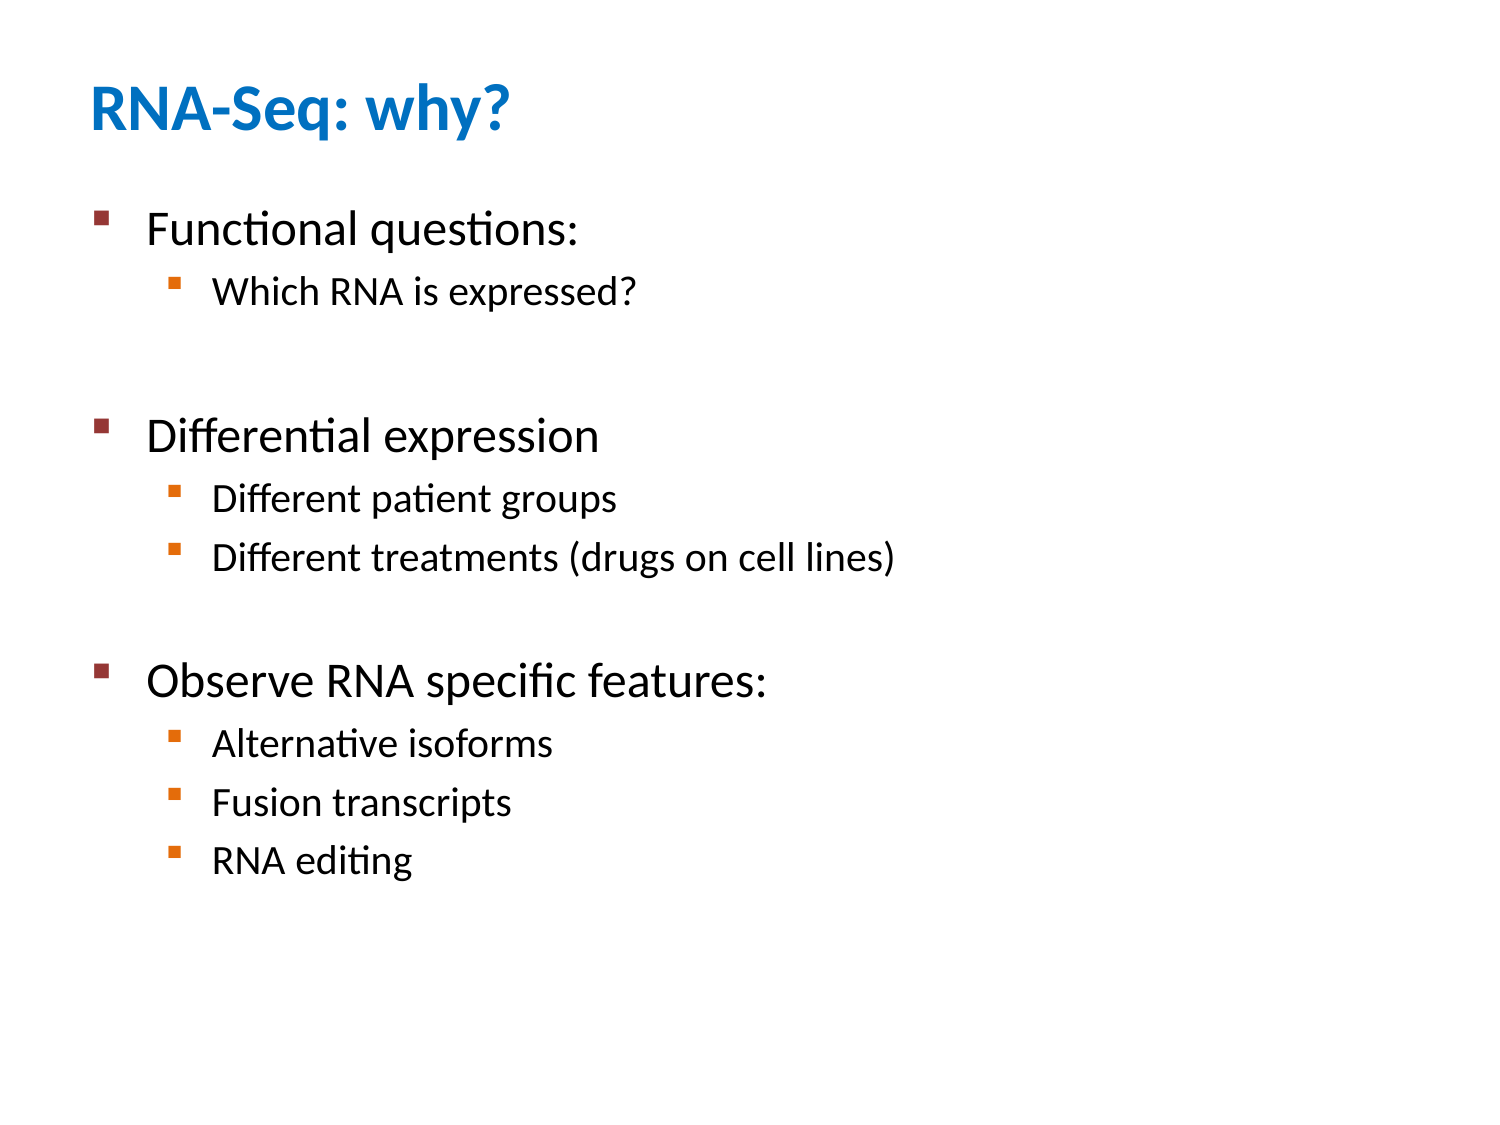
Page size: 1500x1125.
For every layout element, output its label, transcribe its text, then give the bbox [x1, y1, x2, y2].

list Functional questions: Which RNA is expressed? Differential expression Different patient groups Different treatments (drugs on cell lines) Observe RNA specific features: Alternative isoforms Fusion transcripts RNA editing [74, 187, 1426, 1101]
title RNA-Seq: why? [74, 44, 1426, 163]
